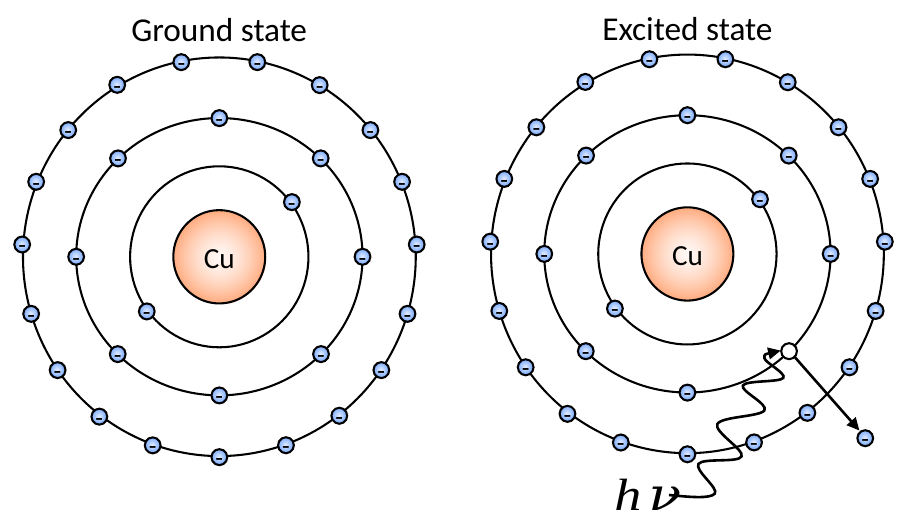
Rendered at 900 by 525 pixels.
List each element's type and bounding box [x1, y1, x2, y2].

text_box [675, 466, 717, 499]
text_box [794, 356, 860, 431]
text_box [14, 0, 893, 466]
text_box [668, 489, 674, 497]
